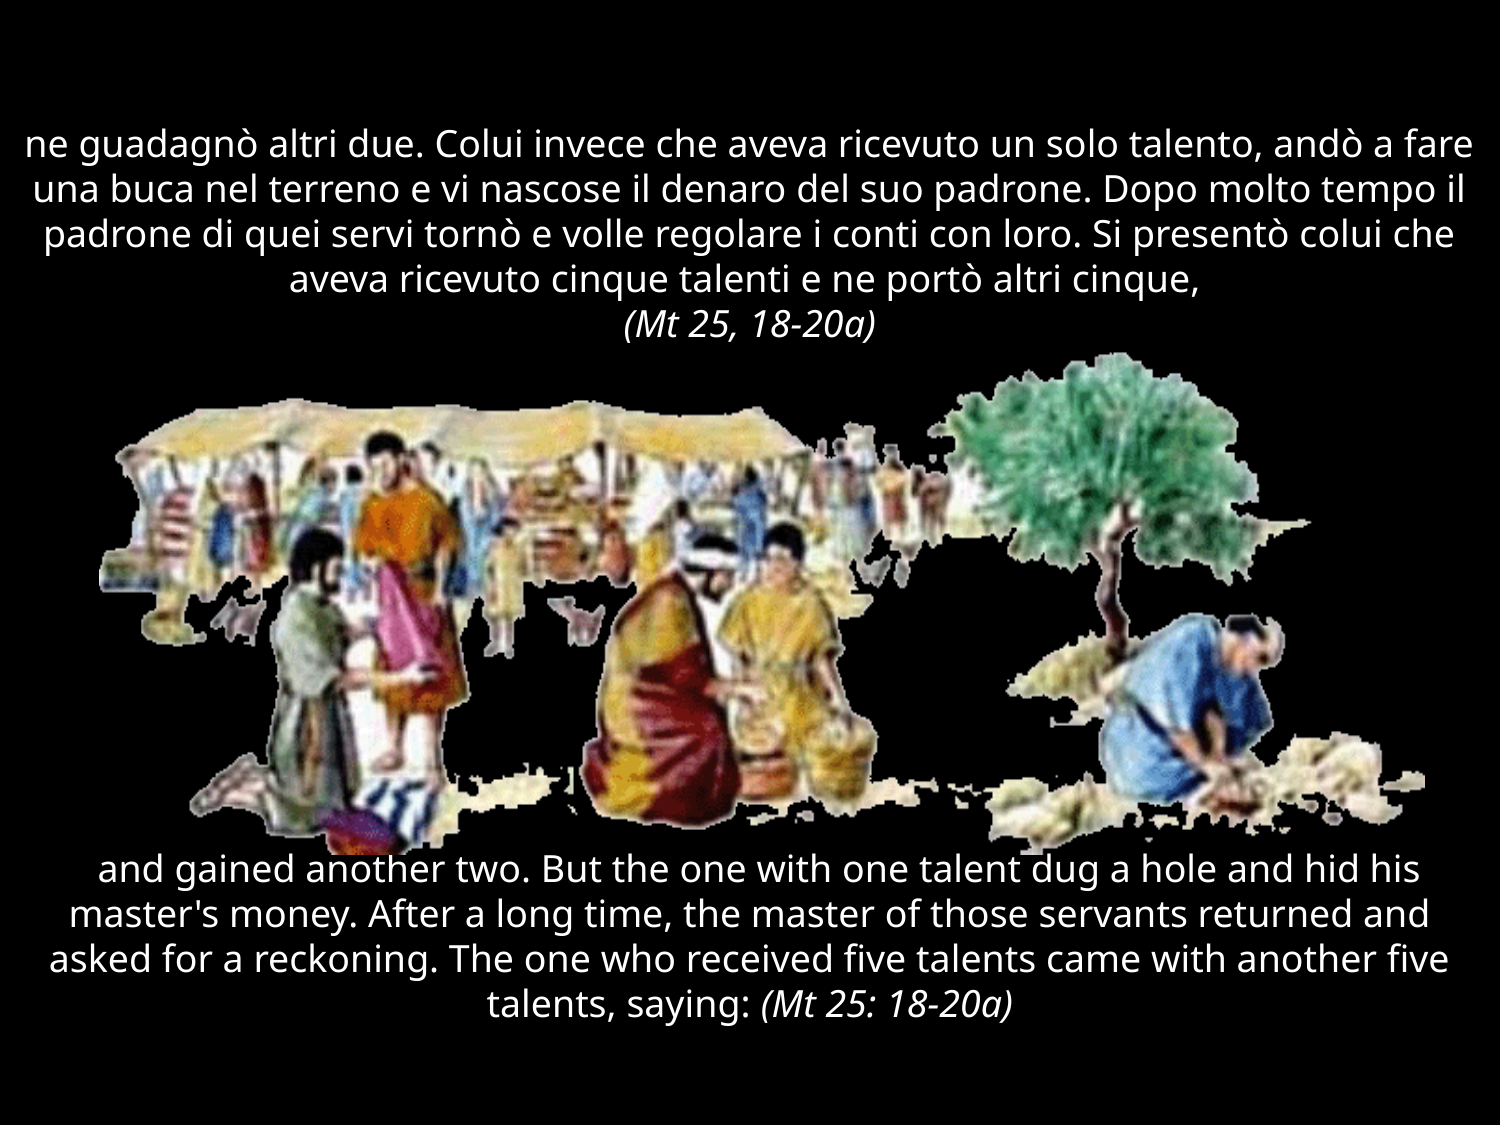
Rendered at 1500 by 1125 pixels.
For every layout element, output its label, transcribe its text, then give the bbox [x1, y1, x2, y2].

picture [99, 324, 1425, 855]
text_box ne guadagnò altri due. Colui invece che aveva ricevuto un solo talento, andò a fare una buca nel terreno e vi nascose il denaro del suo padrone. Dopo molto tempo il padrone di quei servi tornò e volle regolare i conti con loro. Si presentò colui che aveva ricevuto cinque talenti e ne portò altri cinque, (Mt 25, 18-20a) [0, 112, 1500, 353]
text_box and gained another two. But the one with one talent dug a hole and hid his master's money. After a long time, the master of those servants returned and asked for a reckoning. The one who received five talents came with another five talents, saying: (Mt 25: 18-20a) [0, 837, 1500, 1033]
